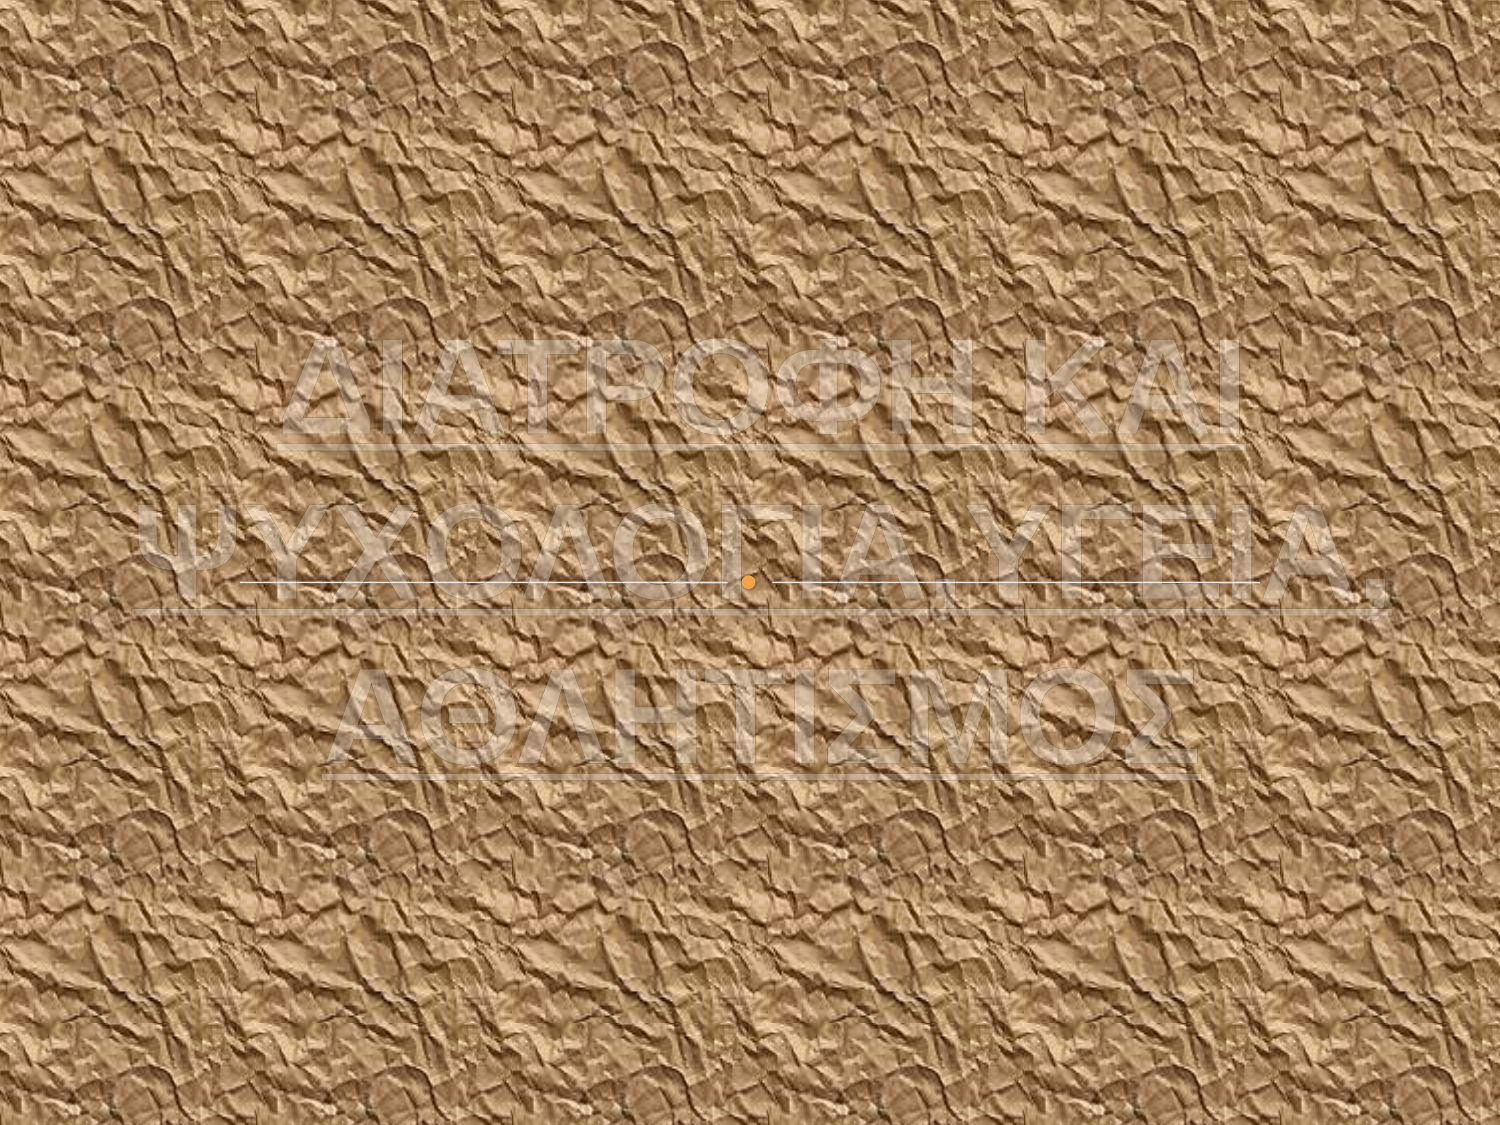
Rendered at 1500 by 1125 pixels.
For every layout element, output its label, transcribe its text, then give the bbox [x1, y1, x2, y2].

picture [0, 0, 1500, 1125]
title ΔΙΑΤΡΟΦΗ ΚΑΙ ΨΥΧΟΛΟΓΙΑ,ΥΓΕΙΑ, ΑΘΛΗΤΙΣΜΟΣ [112, 125, 1412, 799]
